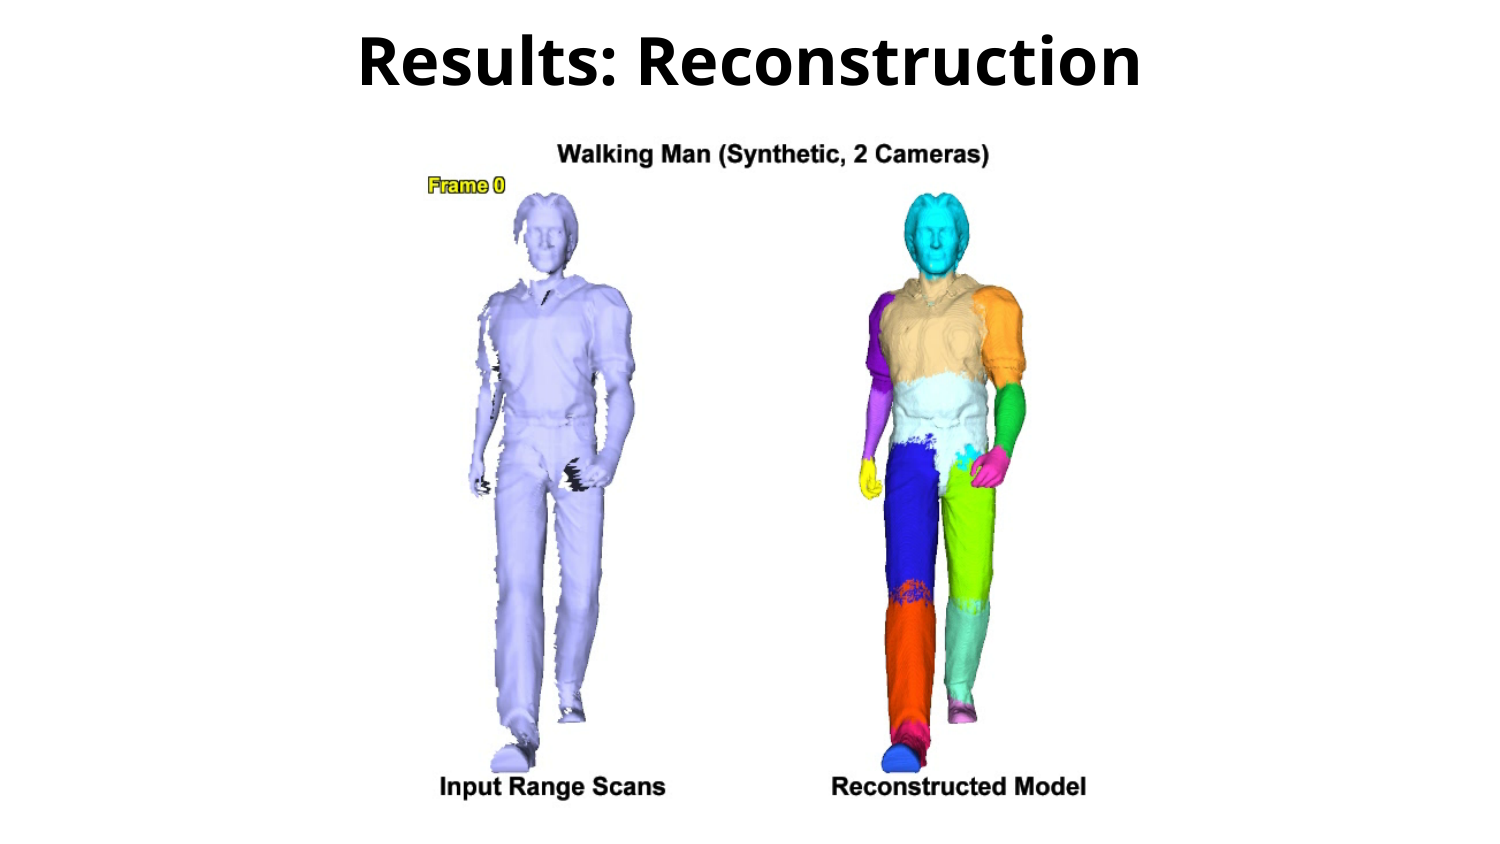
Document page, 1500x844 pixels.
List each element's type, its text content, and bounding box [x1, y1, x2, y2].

title Results: Reconstruction [41, 0, 1459, 119]
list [312, 126, 1235, 818]
